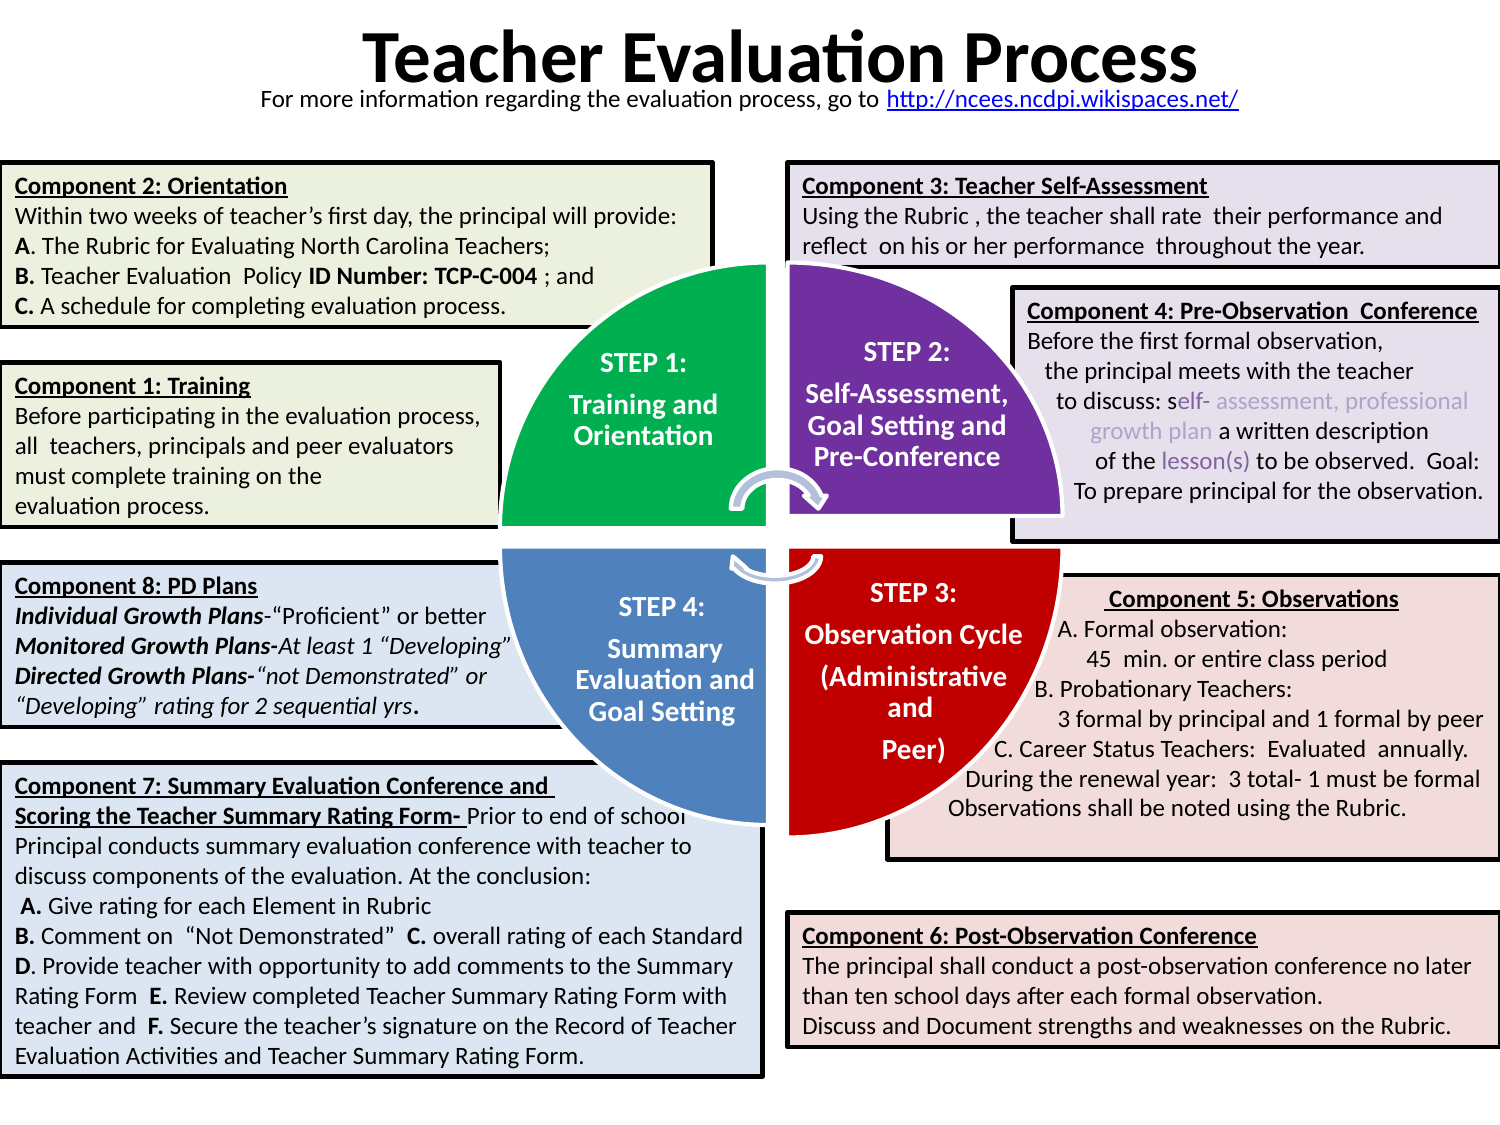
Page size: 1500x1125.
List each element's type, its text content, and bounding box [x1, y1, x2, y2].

text_box For more information regarding the evaluation process, go to http://ncees.ncdpi.wikispaces.net/ [0, 75, 1500, 120]
text_box Component 2: Orientation Within two weeks of teacher’s first day, the principal will provide: A. The Rubric for Evaluating North Carolina Teachers; B. Teacher Evaluation Policy ID Number: TCP-C-004 ; and C. A schedule for completing evaluation process. [0, 162, 713, 327]
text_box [499, 262, 769, 529]
text_box [773, 573, 781, 586]
text_box Component 4: Pre-Observation Conference Before the first formal observation, the principal meets with the teacher to discuss: self- assessment, professional growth plan a written description of the lesson(s) to be observed. Goal: To prepare principal for the observation. [1012, 287, 1500, 542]
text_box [786, 546, 1063, 838]
text_box [62, 249, 425, 310]
text_box Teacher Evaluation Process [249, 0, 1313, 75]
text_box [773, 466, 782, 483]
text_box Component 6: Post-Observation Conference The principal shall conduct a post-observation conference no later than ten school days after each formal observation. Discuss and Document strengths and weaknesses on the Rubric. [787, 912, 1500, 1047]
text_box Component 7: Summary Evaluation Conference and Scoring the Teacher Summary Rating Form- Prior to end of school Principal conducts summary evaluation conference with teacher to discuss components of the evaluation. At the conclusion: A. Give rating for each Element in Rubric B. Comment on “Not Demonstrated” C. overall rating of each Standard D. Provide teacher with opportunity to add comments to the Summary Rating Form E. Review completed Teacher Summary Rating Form with teacher and F. Secure the teacher’s signature on the Record of Teacher Evaluation Activities and Teacher Summary Rating Form. [0, 762, 763, 1077]
text_box Component 8: PD Plans Individual Growth Plans-“Proficient” or better Monitored Growth Plans-At least 1 “Developing” Directed Growth Plans-“not Demonstrated” or “Developing” rating for 2 sequential yrs. [0, 562, 494, 727]
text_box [499, 546, 769, 826]
text_box Component 5: Observations A. Formal observation: 45 min. or entire class period B. Probationary Teachers: 3 formal by principal and 1 formal by peer C. Career Status Teachers: Evaluated annually. During the renewal year: 3 total- 1 must be formal Observations shall be noted using the Rubric. [887, 575, 1500, 860]
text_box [787, 262, 1063, 517]
text_box Component 1: Training Before participating in the evaluation process, all teachers, principals and peer evaluators must complete training on the evaluation process. [0, 362, 494, 527]
text_box Component 3: Teacher Self-Assessment Using the Rubric , the teacher shall rate their performance and reflect on his or her performance throughout the year. [787, 162, 1500, 268]
